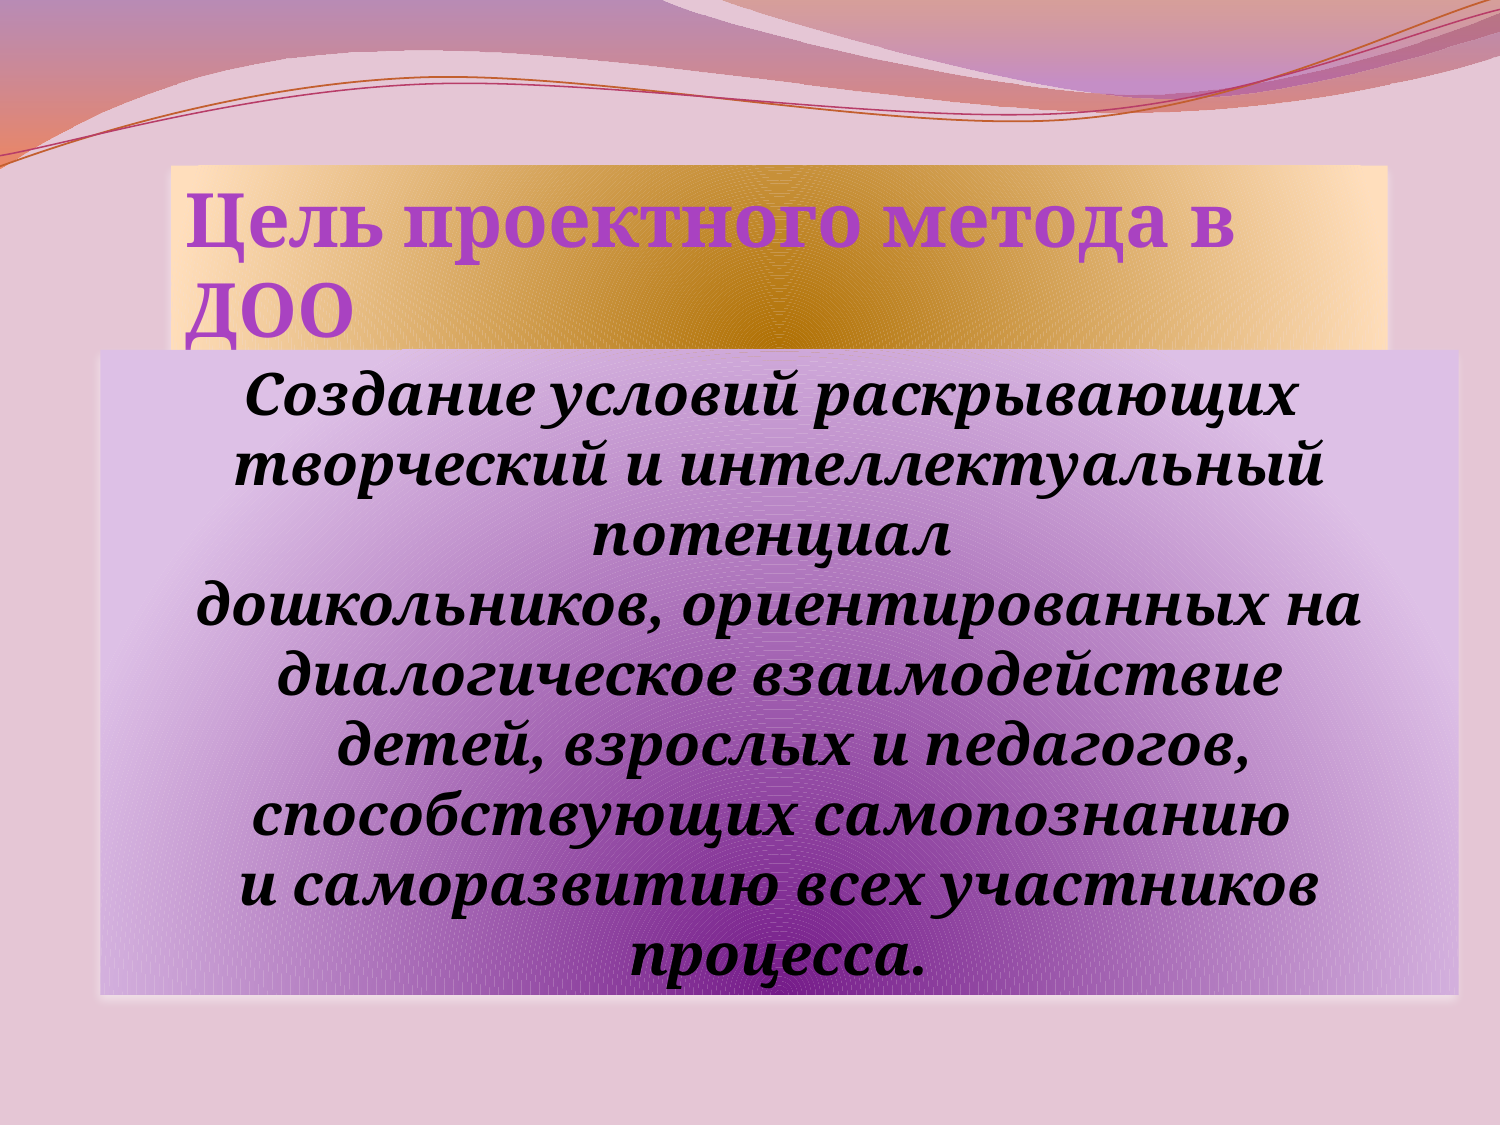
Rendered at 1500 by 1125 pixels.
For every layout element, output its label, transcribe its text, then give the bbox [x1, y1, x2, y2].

text_box Цель проектного метода в ДОО [171, 165, 1388, 348]
text_box Создание условий раскрывающих творческий и интеллектуальный потенциал дошкольников, ориентированных на диалогическое взаимодействие детей, взрослых и педагогов, способствующих самопознанию и саморазвитию всех участников процесса. [100, 349, 1459, 995]
